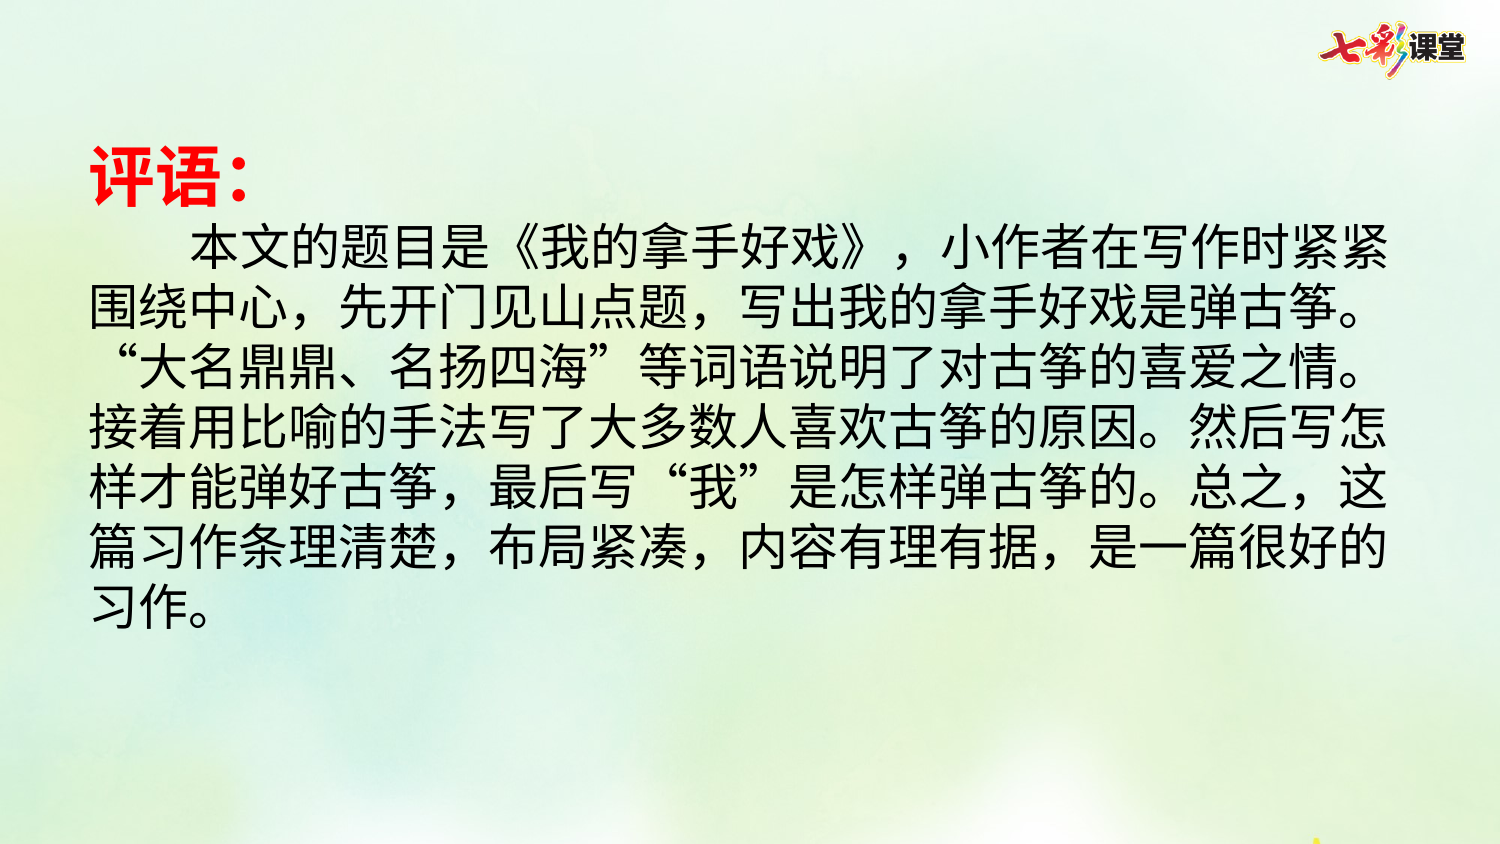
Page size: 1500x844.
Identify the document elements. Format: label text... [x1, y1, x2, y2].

picture [0, 0, 1500, 844]
text_box 评语： 本文的题目是《我的拿手好戏》，小作者在写作时紧紧围绕中心，先开门见山点题，写出我的拿手好戏是弹古筝。“大名鼎鼎、名扬四海”等词语说明了对古筝的喜爱之情。接着用比喻的手法写了大多数人喜欢古筝的原因。然后写怎样才能弹好古筝，最后写“我”是怎样弹古筝的。总之，这篇习作条理清楚，布局紧凑，内容有理有据，是一篇很好的习作。 [74, 127, 1447, 643]
